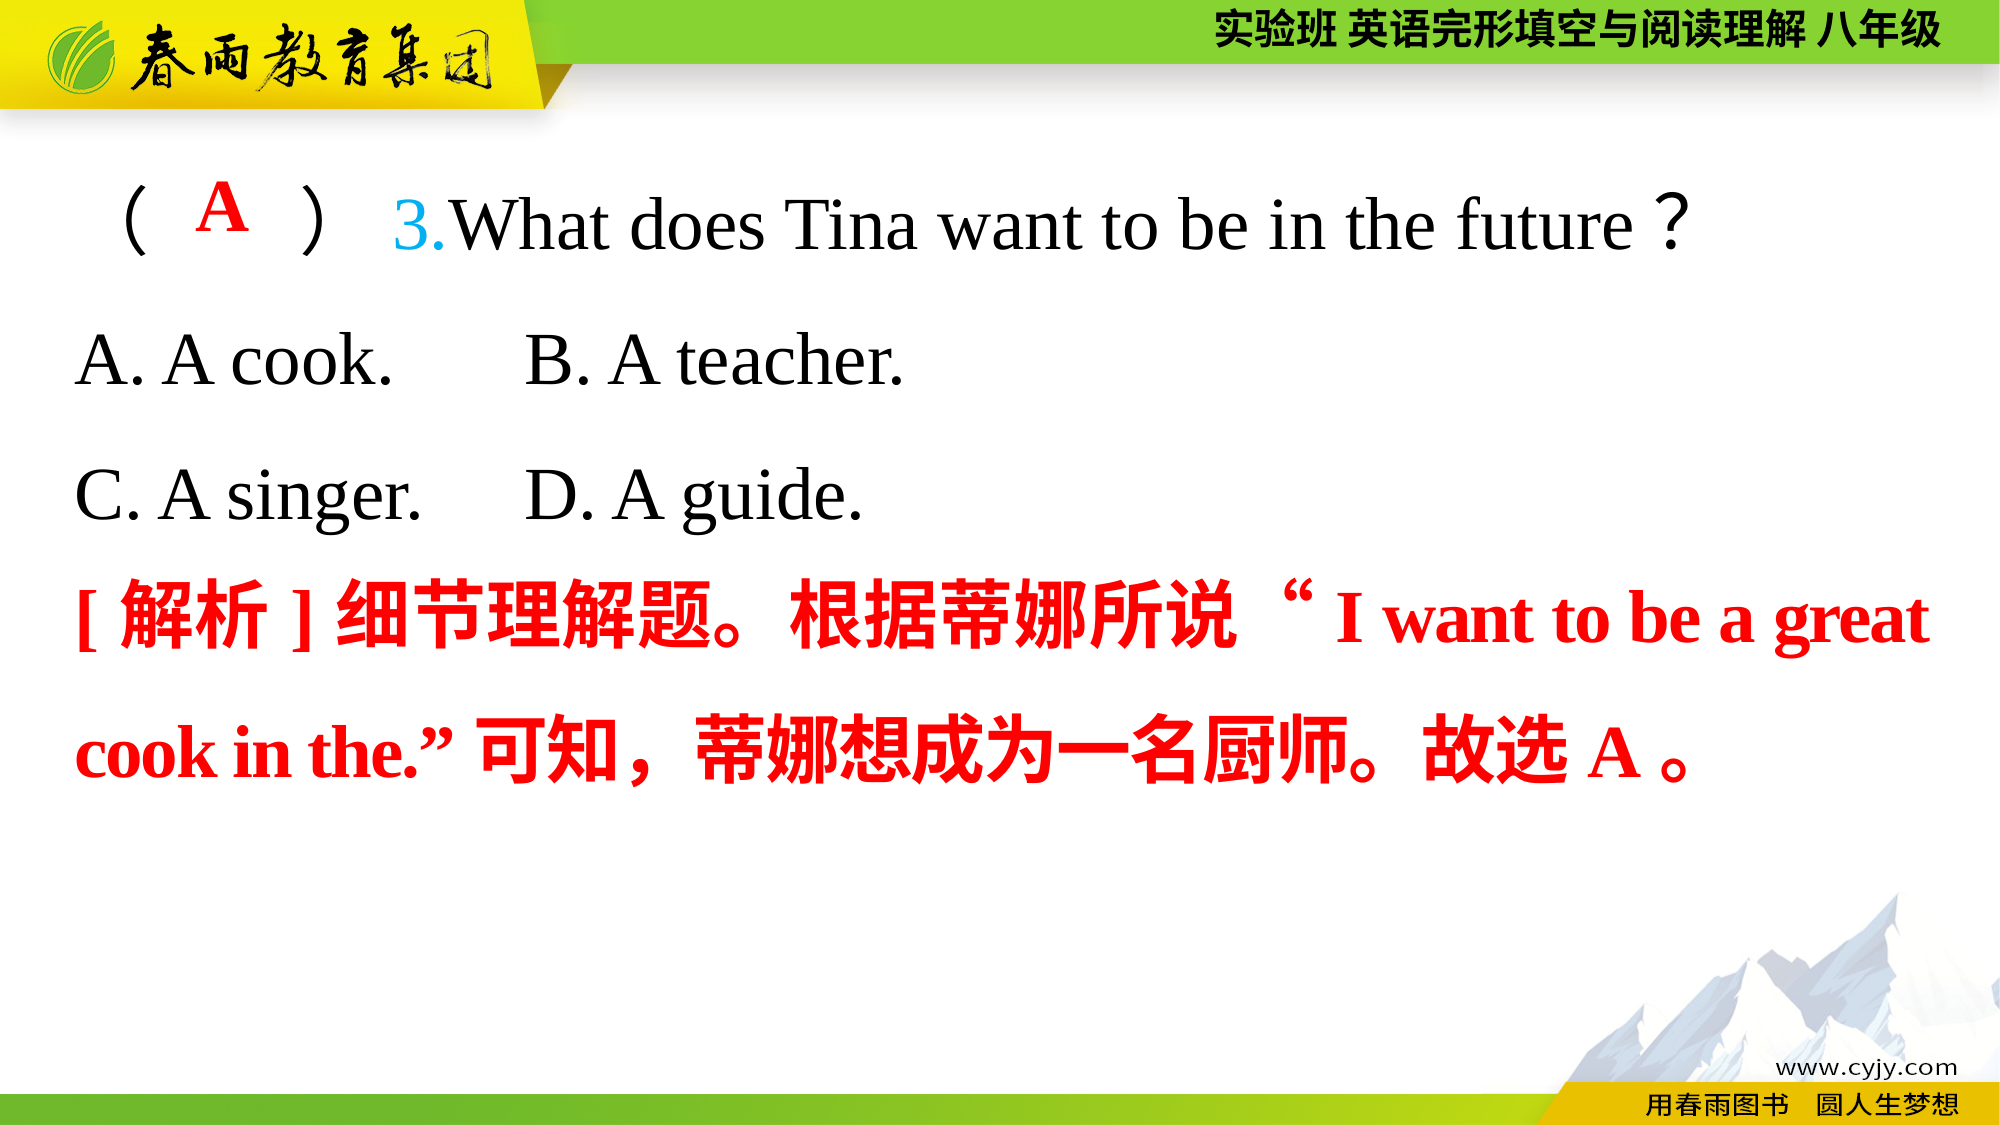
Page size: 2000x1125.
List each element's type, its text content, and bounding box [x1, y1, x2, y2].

text_box A [162, 148, 265, 254]
text_box [解析]细节理解题。根据蒂娜所说“I want to be a great cook in the.”可知，蒂娜想成为一名厨师。故选A。 [59, 515, 1944, 801]
list （ ）3.What does Tina want to be in the future？ A. A cook. B. A teacher. C. A singer. D. A guide. [59, 122, 1944, 515]
picture [0, 0, 2000, 1125]
